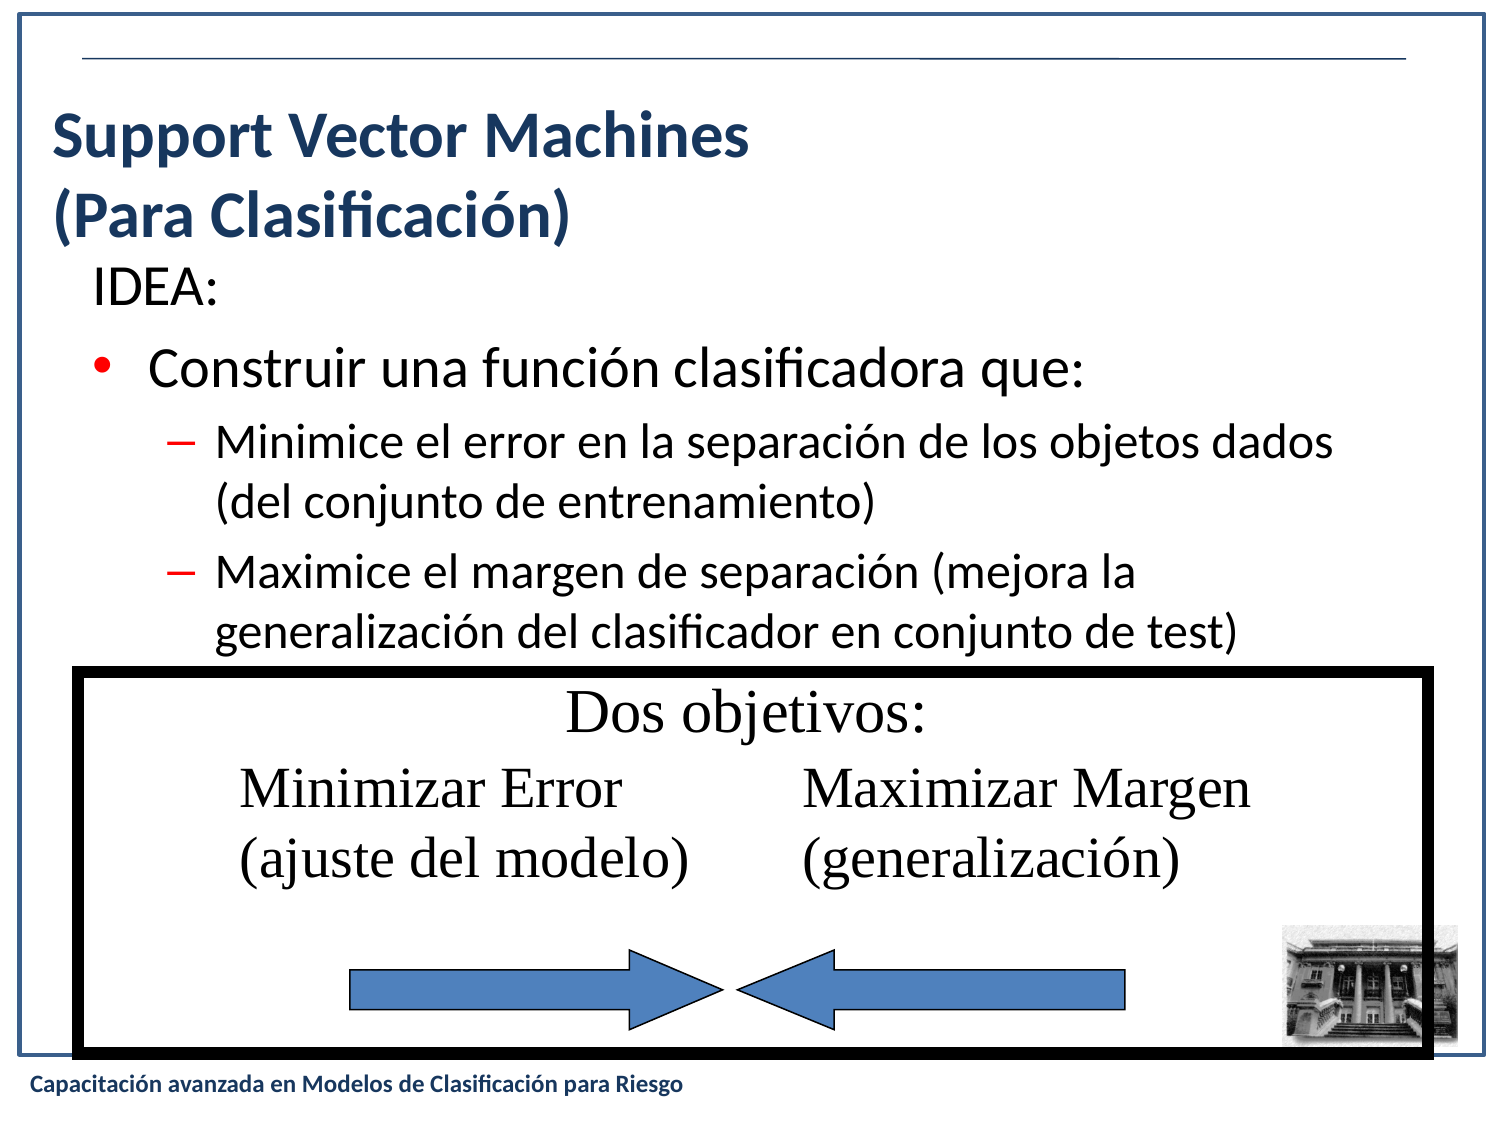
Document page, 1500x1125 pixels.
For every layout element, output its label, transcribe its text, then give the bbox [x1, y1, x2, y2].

list IDEA: Construir una función clasificadora que: Minimice el error en la separación de los objetos dados (del conjunto de entrenamiento) Maximice el margen de separación (mejora la generalización del clasificador en conjunto de test) [77, 239, 1357, 782]
picture [1429, 925, 1458, 1047]
text_box Dos objetivos: [550, 662, 943, 671]
text_box [78, 671, 1429, 1054]
title Support Vector Machines (Para Clasificación) [37, 99, 1446, 242]
